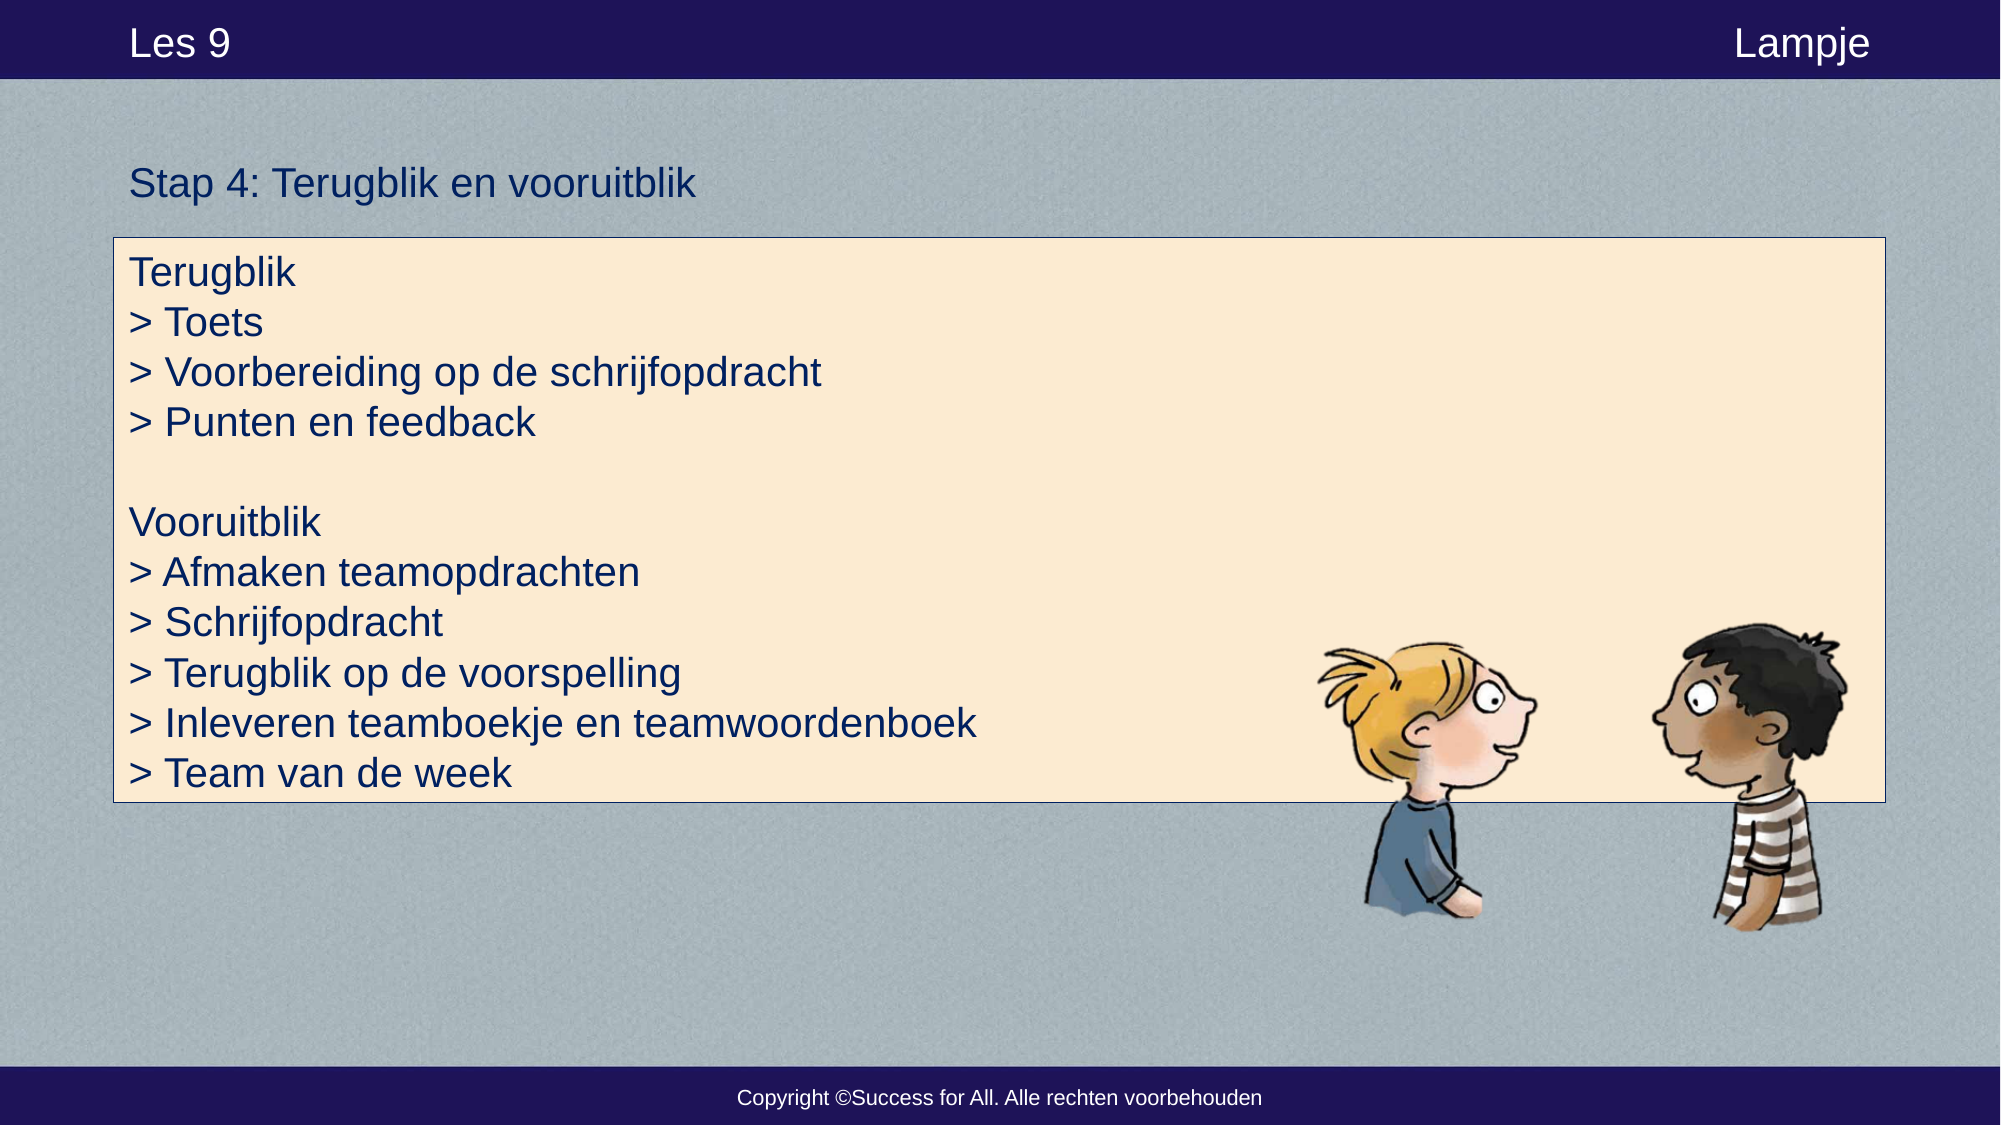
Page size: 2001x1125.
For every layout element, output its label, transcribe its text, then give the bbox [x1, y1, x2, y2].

picture [0, 0, 2001, 1125]
text_box Stap 4: Terugblik en vooruitblik [113, 148, 1635, 214]
text_box Les 9 [114, 8, 354, 73]
text_box Lampje [999, 8, 1886, 73]
text_box Terugblik > Toets > Voorbereiding op de schrijfopdracht > Punten en feedback Vooruitblik > Afmaken teamopdrachten > Schrijfopdracht > Terugblik op de voorspelling > Inleveren teamboekje en teamwoordenboek > Team van de week [113, 237, 1886, 803]
text_box Copyright ©Success for All. Alle rechten voorbehouden [0, 1076, 2000, 1125]
